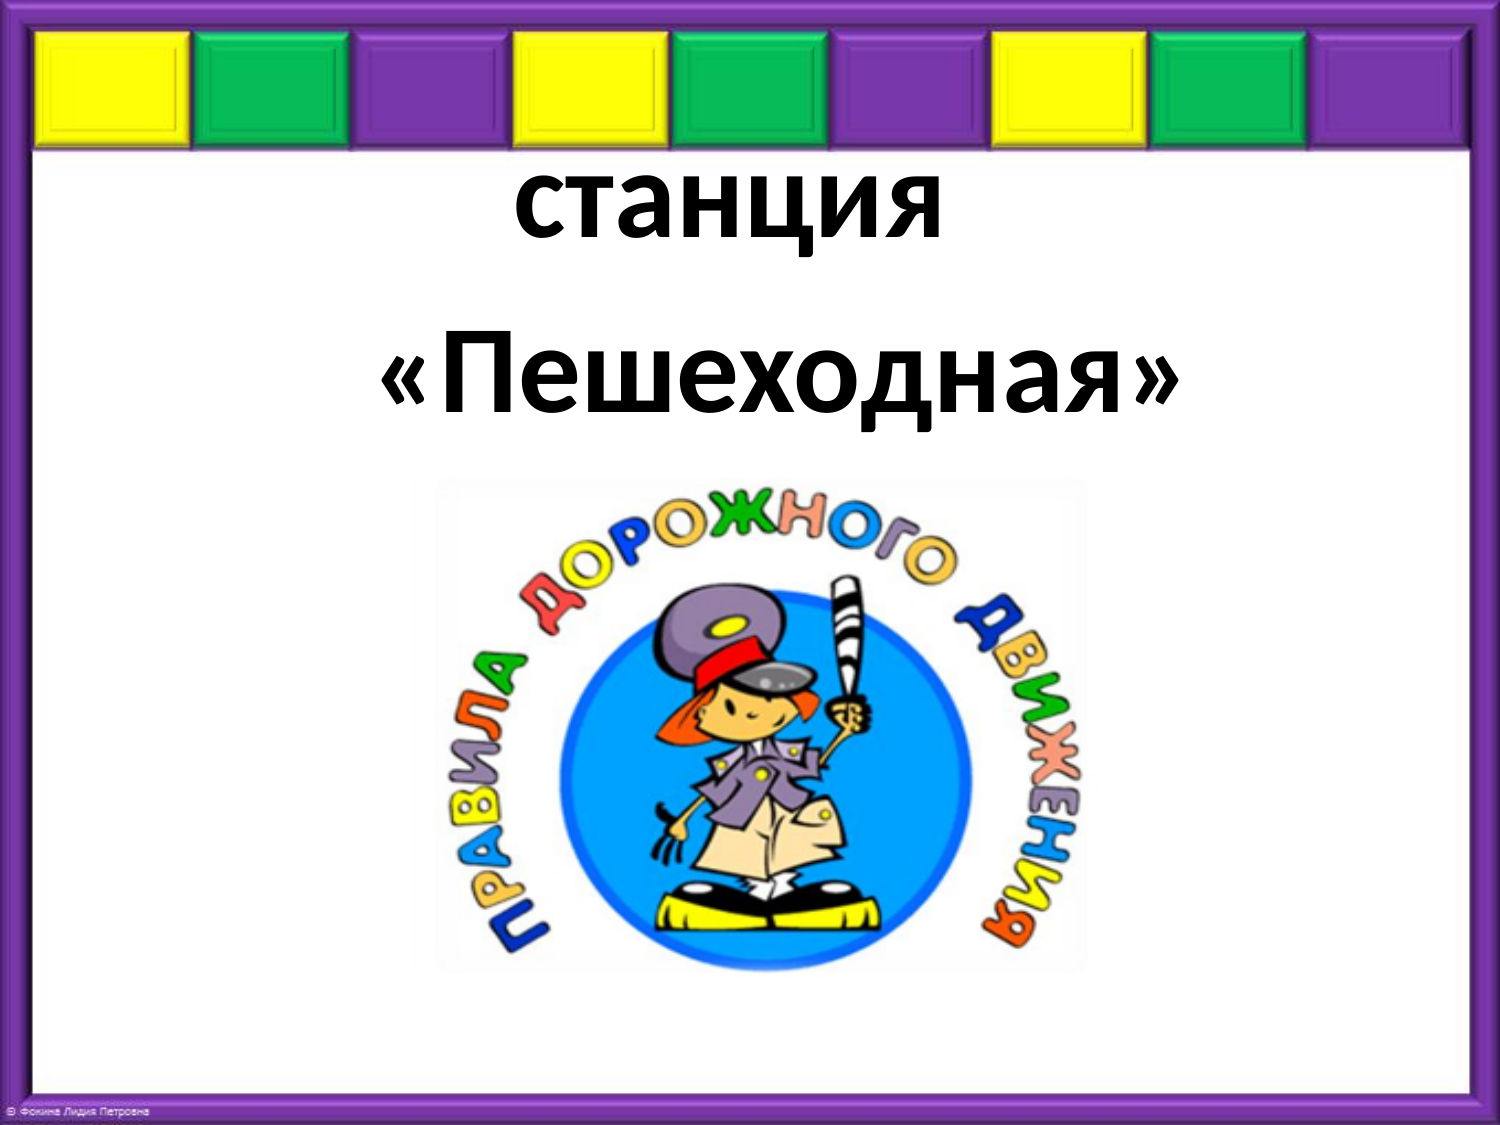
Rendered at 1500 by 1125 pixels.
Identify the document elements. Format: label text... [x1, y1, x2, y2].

text_box станция «Пешеходная» [74, 105, 1425, 1059]
picture [0, 0, 1500, 1125]
